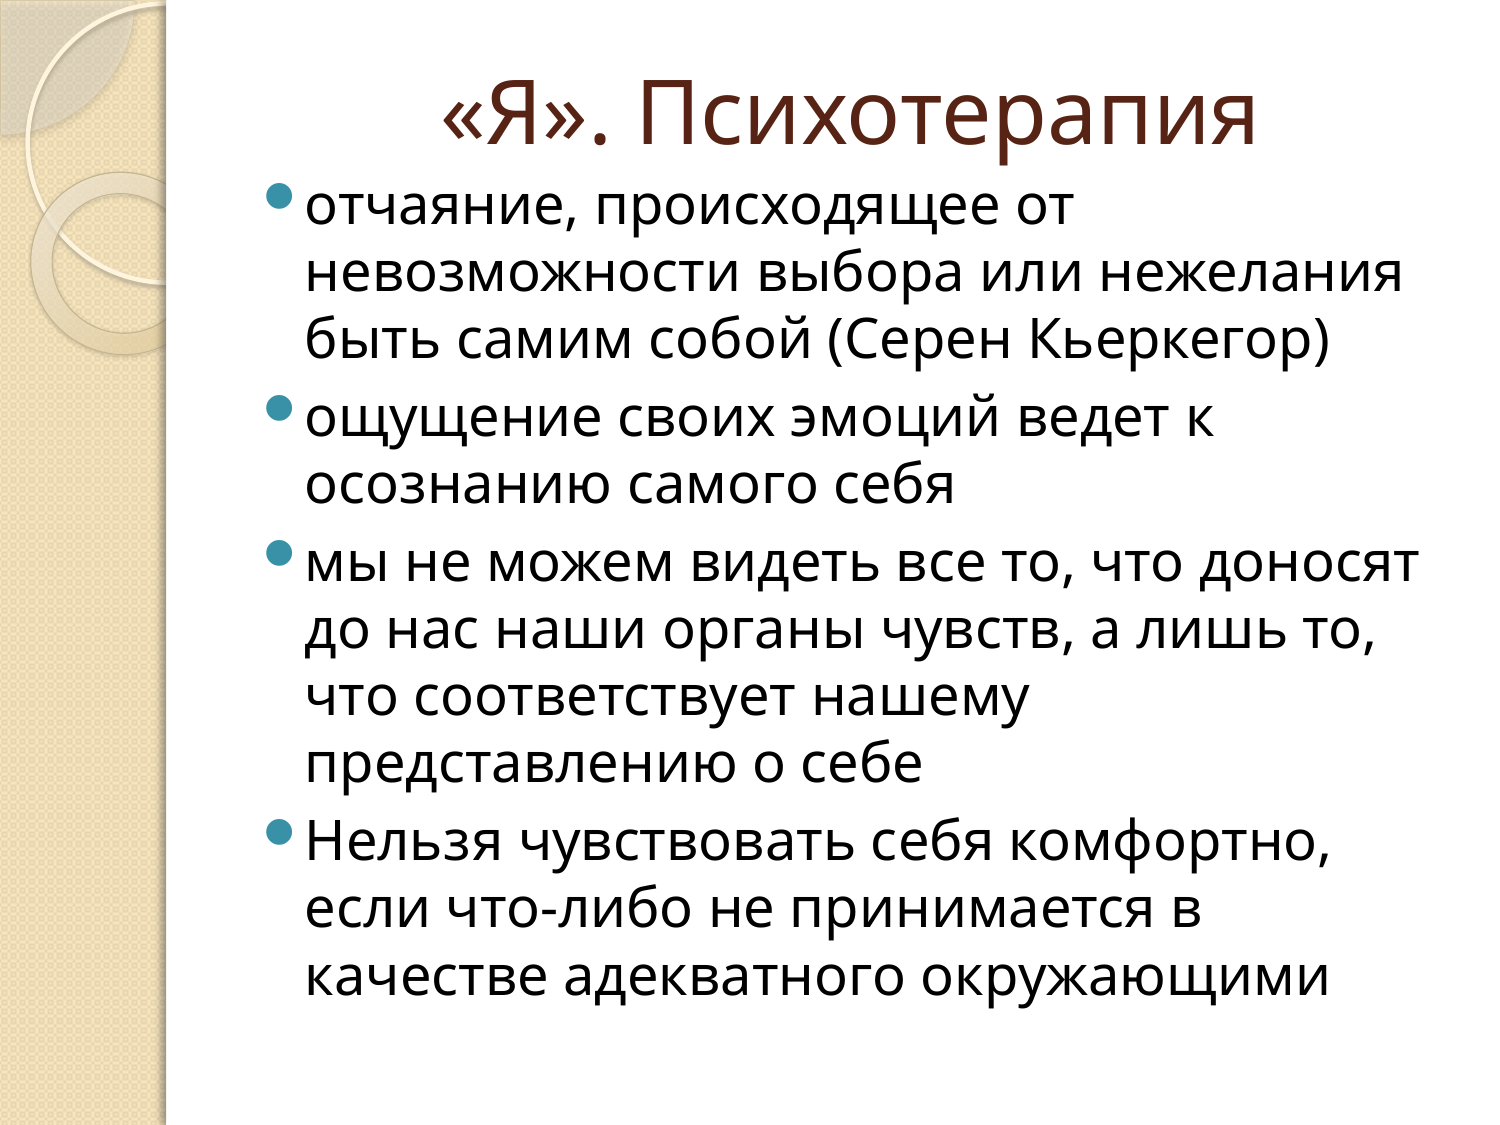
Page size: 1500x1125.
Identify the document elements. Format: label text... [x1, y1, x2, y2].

title «Я». Психотерапия [235, 45, 1466, 160]
list отчаяние, происходящее от невозможности выбора или нежелания быть самим собой (Серен Кьеркегор) ощущение своих эмоций ведет к осознанию самого себя мы не можем видеть все то, что доносят до нас наши органы чувств, а лишь то, что соответствует нашему представлению о себе Нельзя чувствовать себя комфортно, если что-либо не принимается в качестве адекватного окружающими [235, 160, 1466, 1025]
